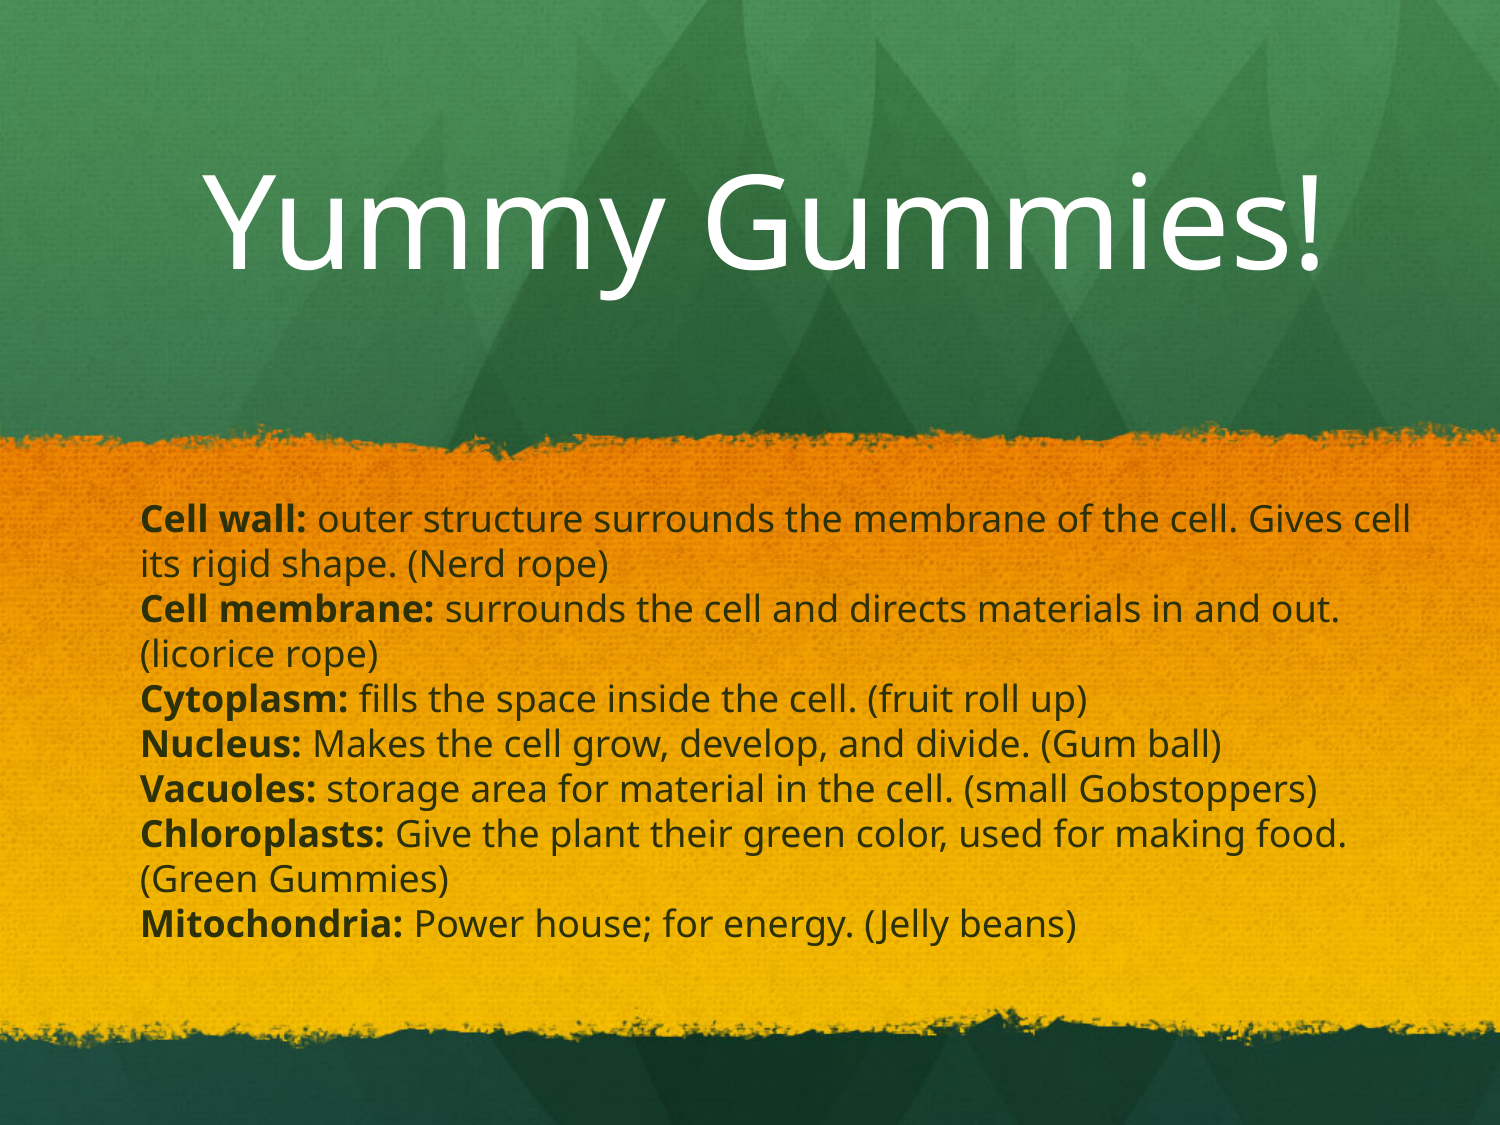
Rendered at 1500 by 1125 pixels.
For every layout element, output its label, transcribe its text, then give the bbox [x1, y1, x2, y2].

text_box Cell wall: outer structure surrounds the membrane of the cell. Gives cell its rigid shape. (Nerd rope) Cell membrane: surrounds the cell and directs materials in and out. (licorice rope) Cytoplasm: fills the space inside the cell. (fruit roll up) Nucleus: Makes the cell grow, develop, and divide. (Gum ball) Vacuoles: storage area for material in the cell. (small Gobstoppers) Chloroplasts: Give the plant their green color, used for making food. (Green Gummies) Mitochondria: Power house; for energy. (Jelly beans) [125, 487, 1438, 998]
title Yummy Gummies! [187, 62, 1369, 304]
picture [0, 0, 1500, 1125]
